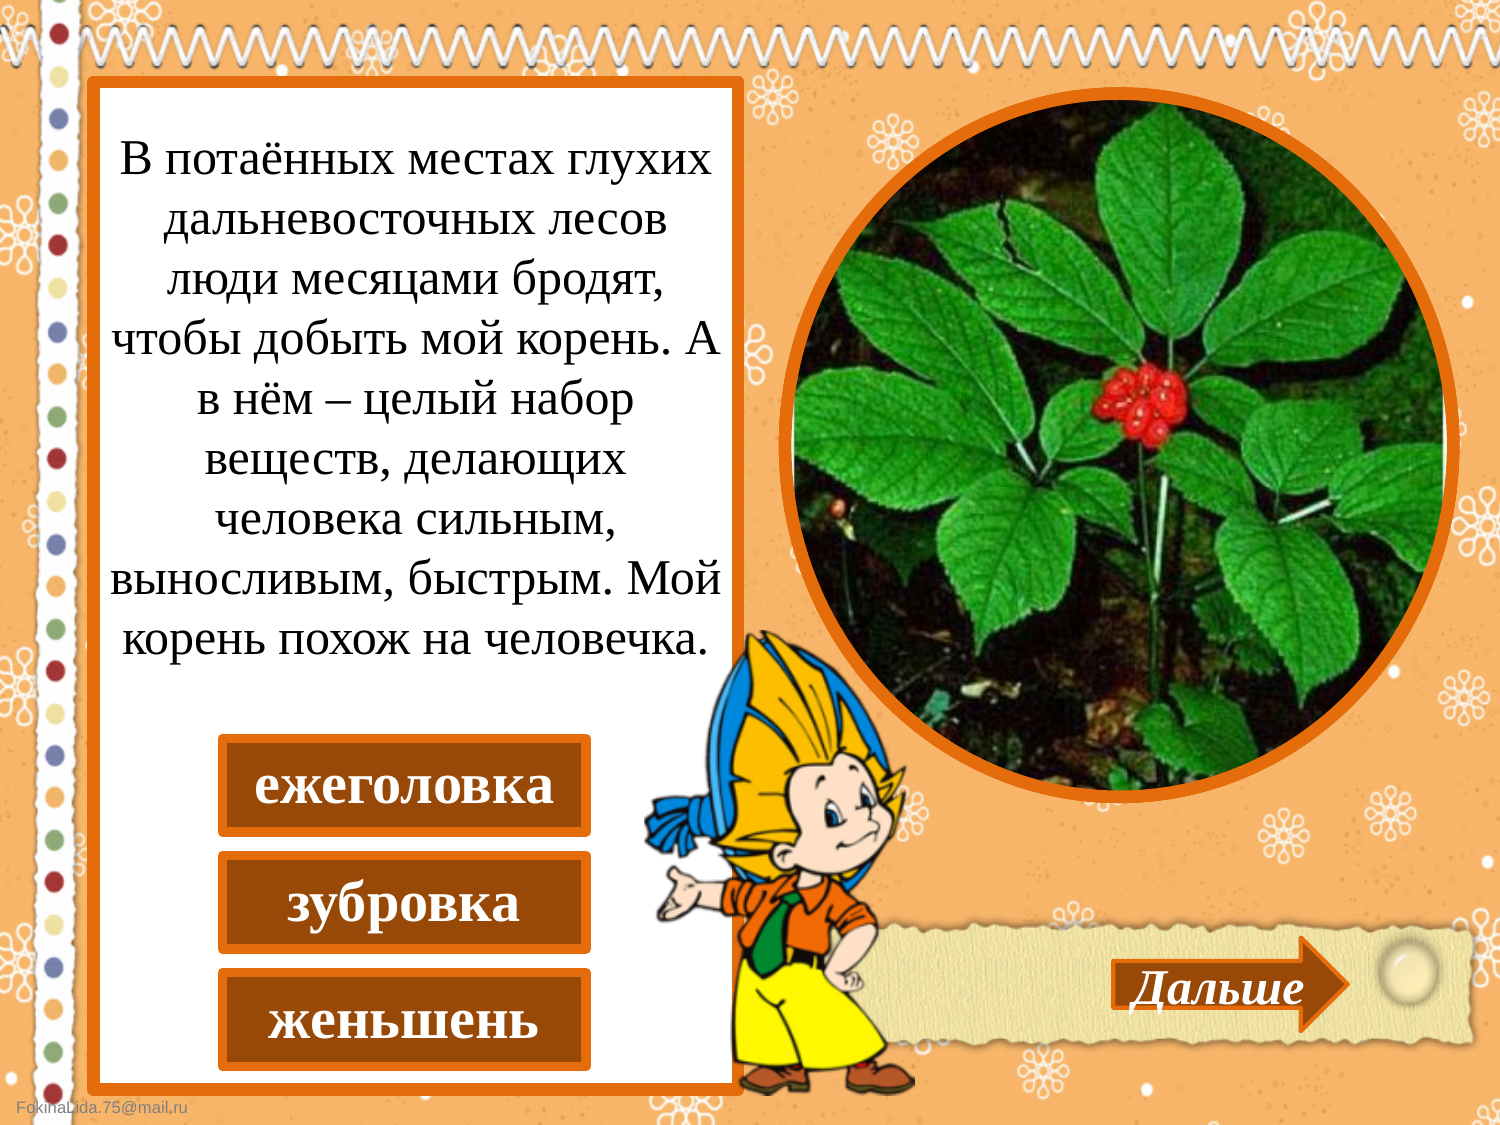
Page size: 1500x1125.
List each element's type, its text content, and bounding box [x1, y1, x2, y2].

picture [0, 0, 1500, 1125]
text_box [783, 91, 1456, 799]
text_box В потаённых местах глухих дальневосточных лесов люди месяцами бродят, чтобы добыть мой корень. А в нём – целый набор веществ, делающих человека сильным, выносливым, быстрым. Мой корень похож на человечка. [93, 117, 739, 672]
text_box зубровка [220, 853, 588, 951]
text_box ежеголовка [220, 736, 588, 834]
text_box Дальше [1111, 935, 1350, 1034]
text_box женьшень [220, 970, 588, 1068]
